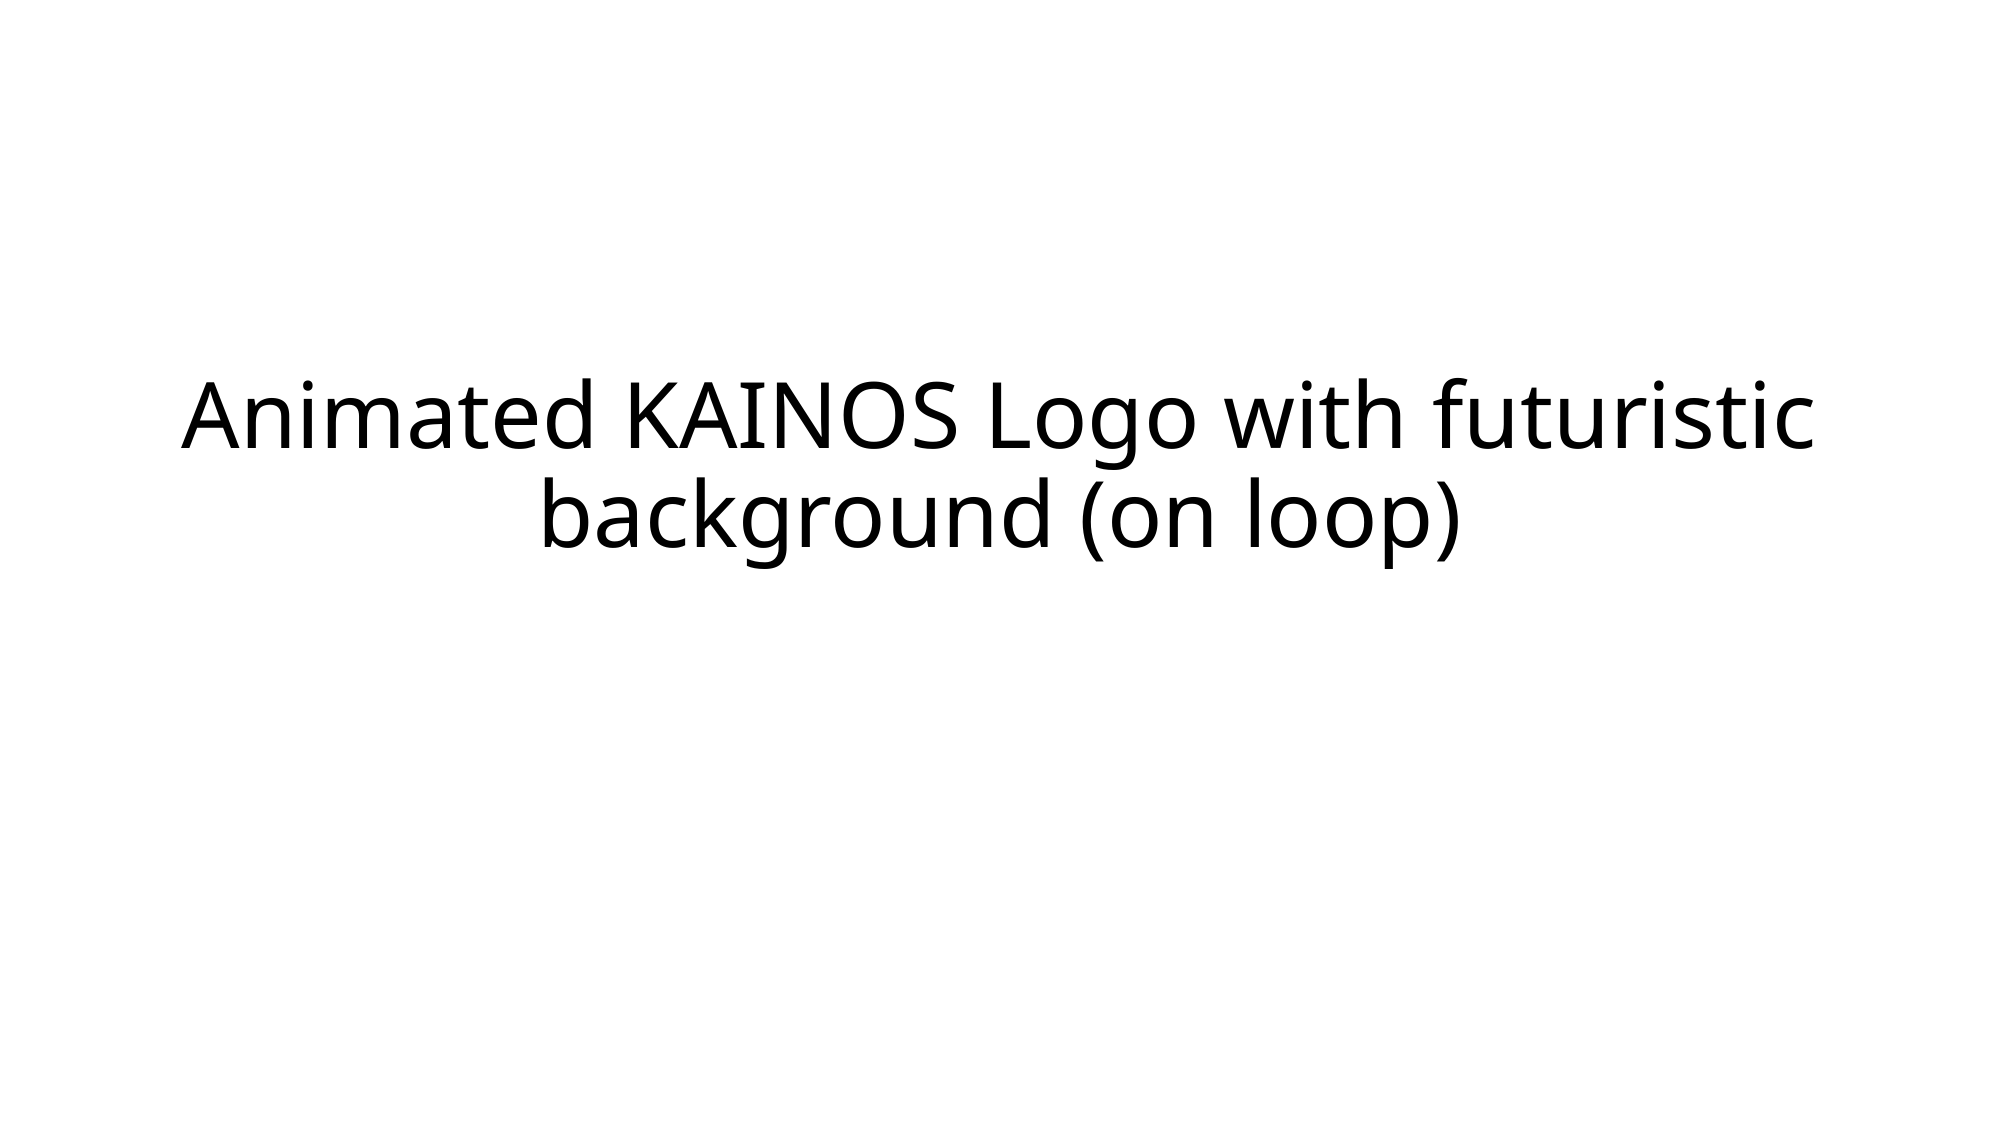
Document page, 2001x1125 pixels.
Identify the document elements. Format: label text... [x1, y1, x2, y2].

title Animated KAINOS Logo with futuristic background (on loop) [137, 359, 1863, 578]
